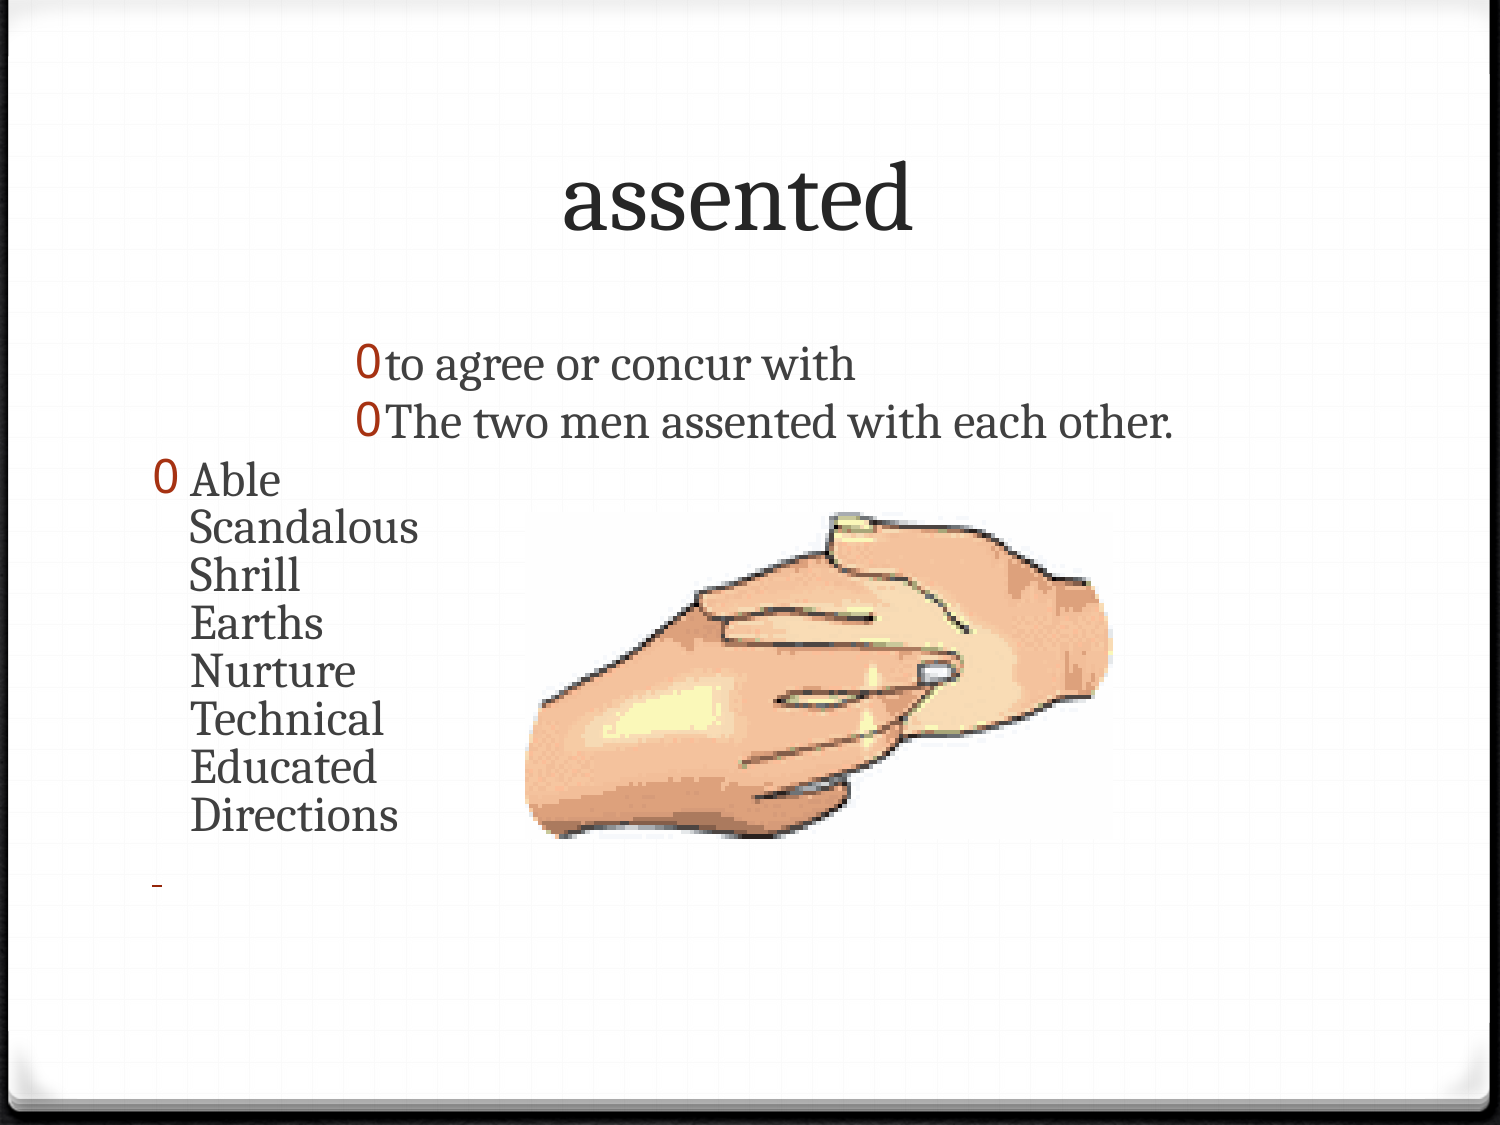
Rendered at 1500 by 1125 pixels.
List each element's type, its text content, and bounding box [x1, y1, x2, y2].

list to agree or concur with The two men assented with each other. Able Scandalous Shrill Earths Nurture Technical Educated Directions [137, 334, 1363, 983]
title assented [90, 71, 1410, 309]
picture [0, 0, 1500, 1125]
